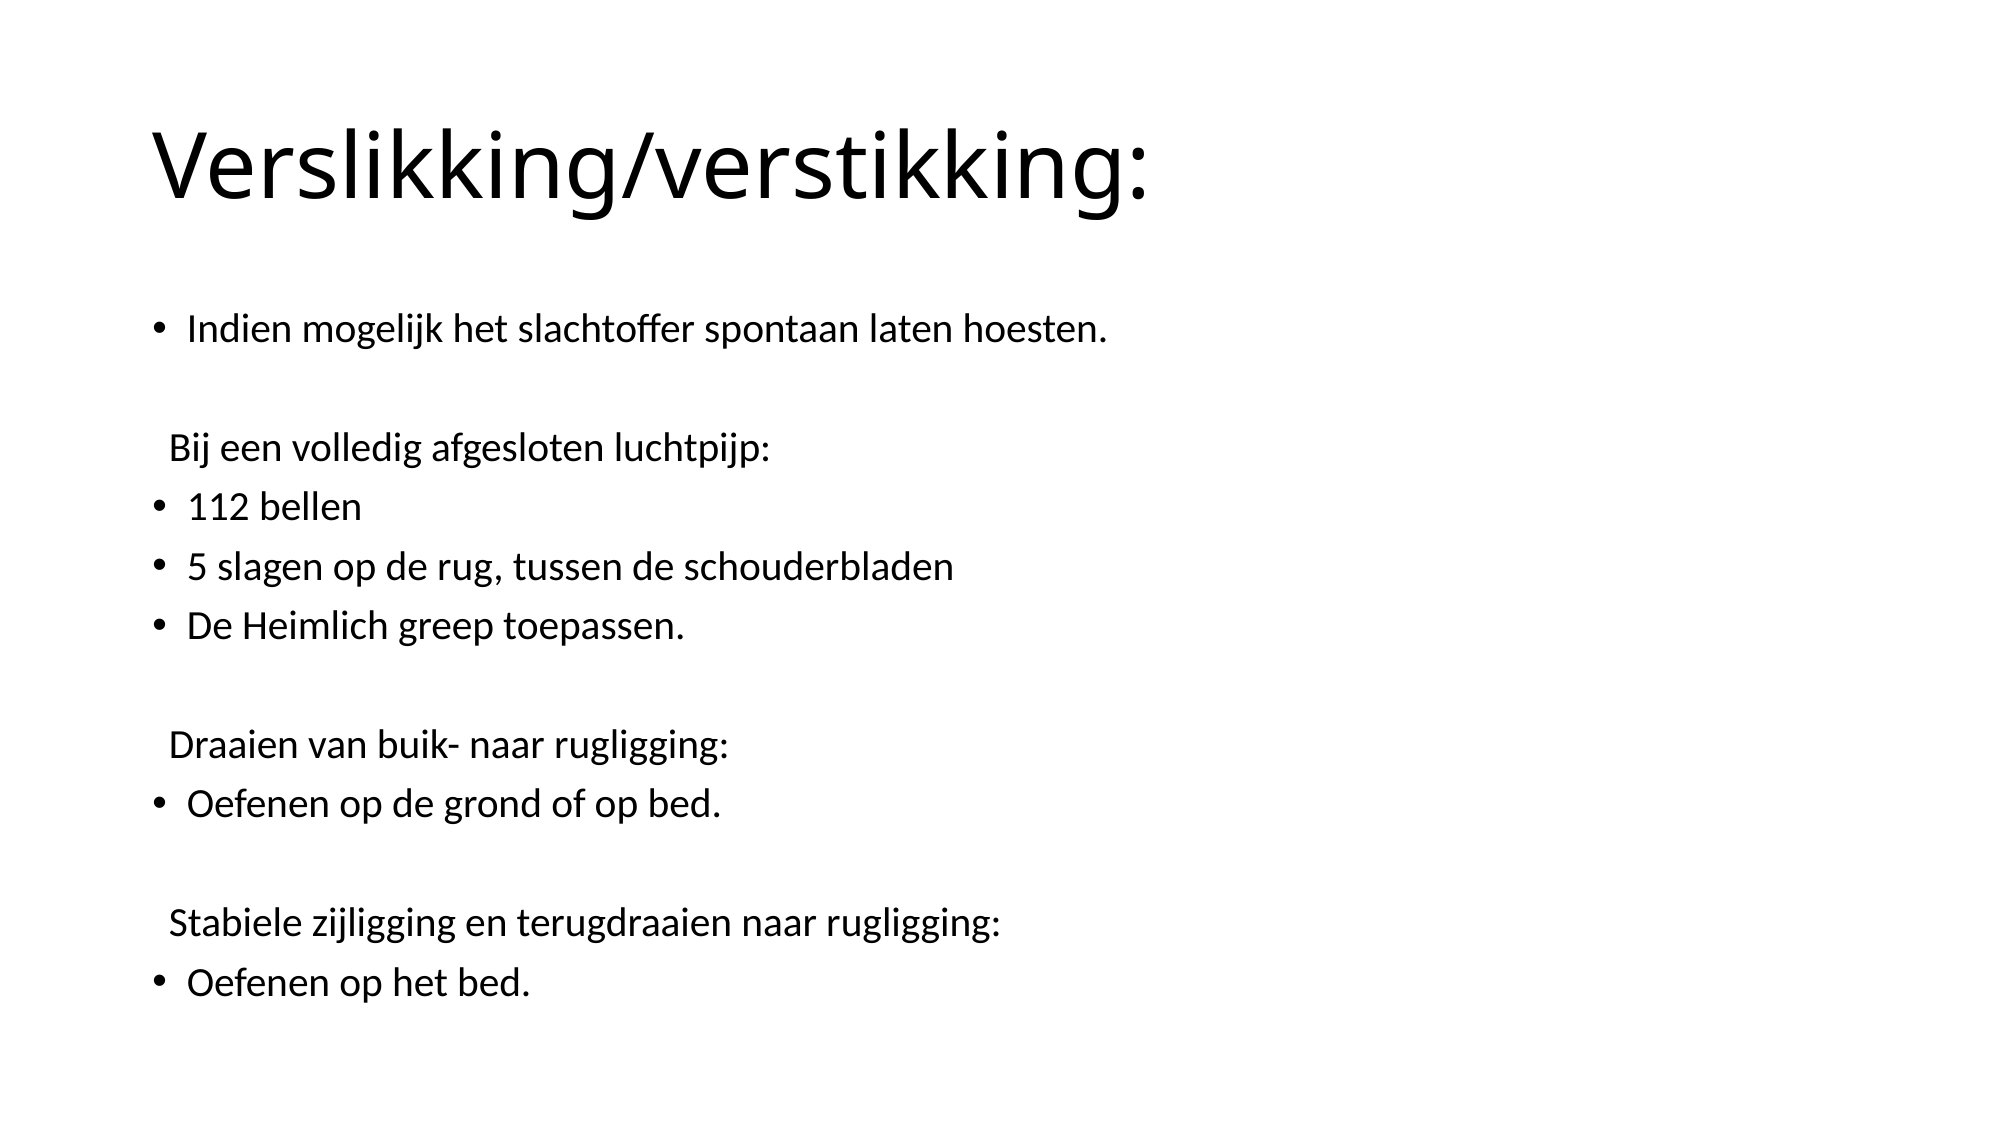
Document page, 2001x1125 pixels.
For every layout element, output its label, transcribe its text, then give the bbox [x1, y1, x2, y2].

list Indien mogelijk het slachtoffer spontaan laten hoesten. Bij een volledig afgesloten luchtpijp: 112 bellen 5 slagen op de rug, tussen de schouderbladen De Heimlich greep toepassen. Draaien van buik- naar rugligging: Oefenen op de grond of op bed. Stabiele zijligging en terugdraaien naar rugligging: Oefenen op het bed. [137, 299, 1863, 1014]
title Verslikking/verstikking: [137, 59, 1863, 278]
